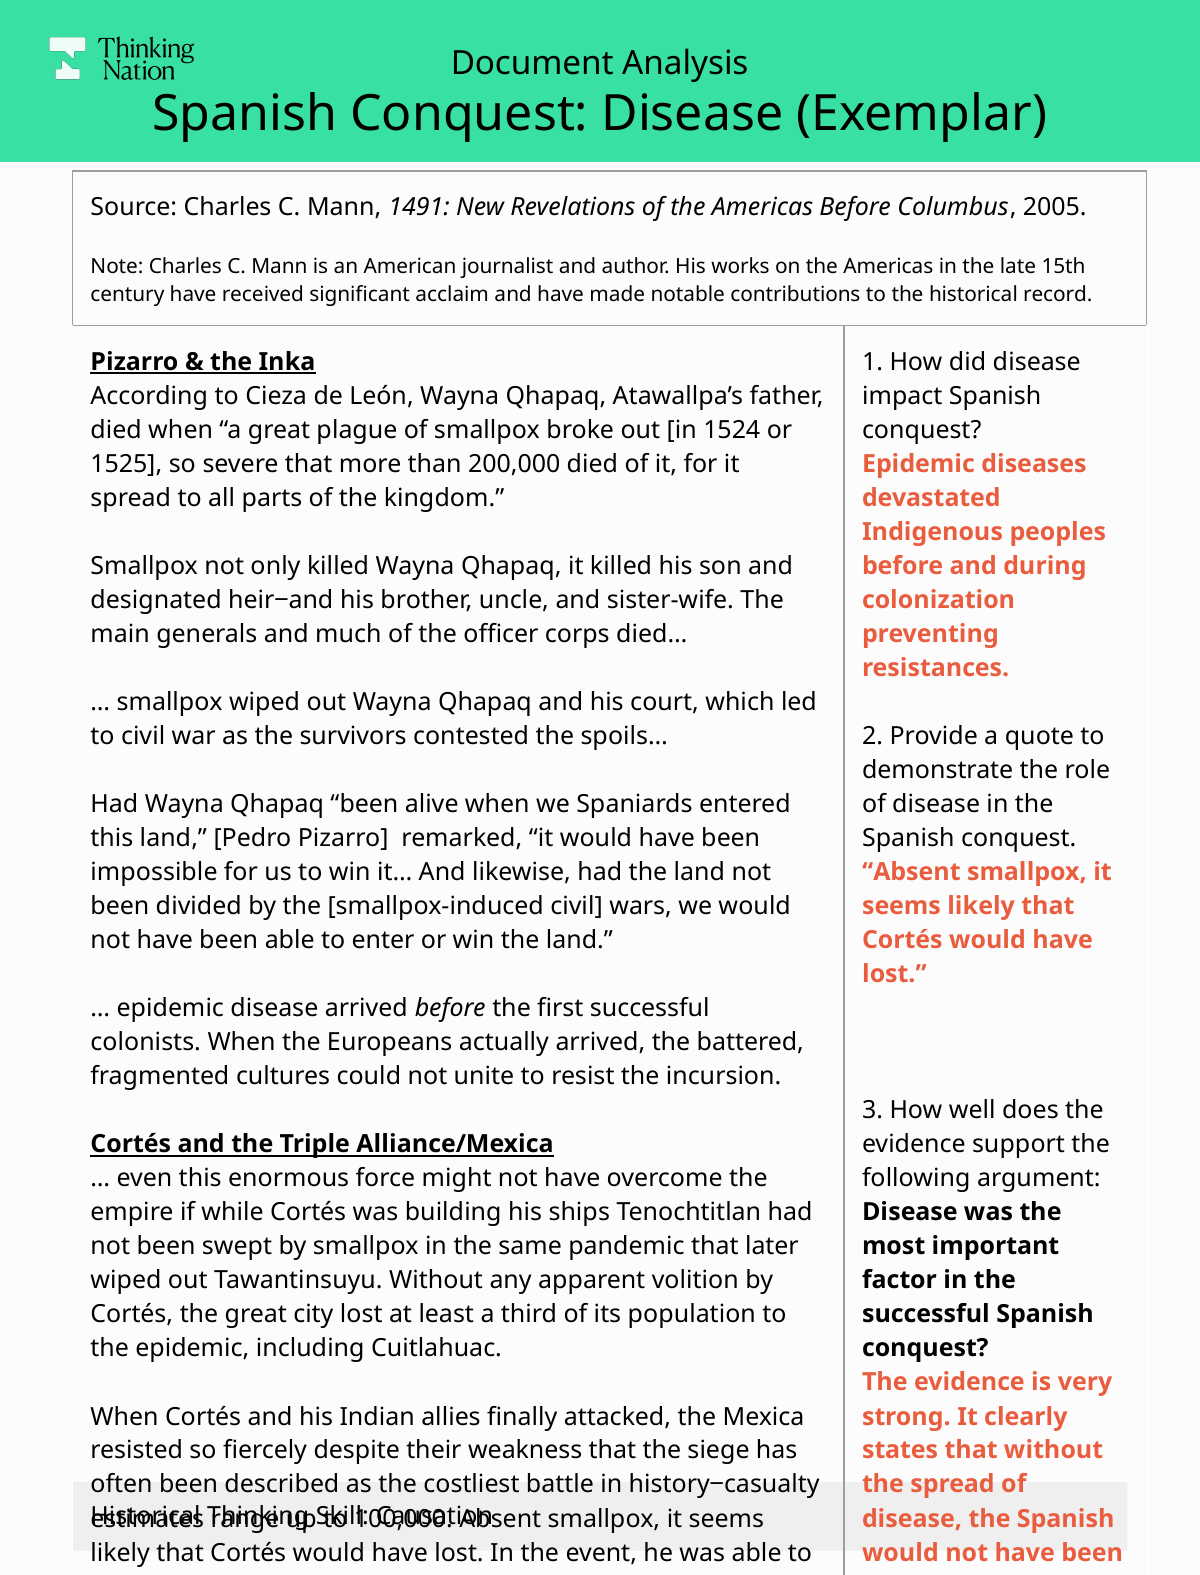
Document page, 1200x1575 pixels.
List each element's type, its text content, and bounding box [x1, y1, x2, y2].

table_cell Pizarro & the Inka According to Cieza de León, Wayna Qhapaq, Atawallpa’s father, died when “a great plague of smallpox broke out [in 1524 or 1525], so severe that more than 200,000 died of it, for it spread to all parts of the kingdom.” Smallpox not only killed Wayna Qhapaq, it killed his son and designated heir‒and his brother, uncle, and sister-wife. The main generals and much of the officer corps died… … smallpox wiped out Wayna Qhapaq and his court, which led to civil war as the survivors contested the spoils… Had Wayna Qhapaq “been alive when we Spaniards entered this land,” [Pedro Pizarro] remarked, “it would have been impossible for us to win it… And likewise, had the land not been divided by the [smallpox-induced civil] wars, we would not have been able to enter or win the land.” … epidemic disease arrived before the first successful colonists. When the Europeans actually arrived, the battered, fragmented cultures could not unite to resist the incursion. Cortés and the Triple Alliance/Mexica … even this enormous force might not have overcome the empire if while Cortés was building his ships Tenochtitlan had not been swept by smallpox in the same pandemic that later wiped out Tawantinsuyu. Without any apparent volition by Cortés, the great city lost at least a third of its population to the epidemic, including Cuitlahuac. When Cortés and his Indian allies finally attacked, the Mexica resisted so fiercely despite their weakness that the siege has often been described as the costliest battle in history‒casualty estimates range up to 100,000. Absent smallpox, it seems likely that Cortés would have lost. In the event, he was able to take the city only by systematically destroying it. The Alliance capitulated on August 21, 1521. [73, 326, 843, 1575]
table_header Source: Charles C. Mann, 1491: New Revelations of the Americas Before Columbus, 2005. Note: Charles C. Mann is an American journalist and author. His works on the Americas in the late 15th century have received significant acclaim and have made notable contributions to the historical record. [73, 172, 1146, 325]
table_cell 1. How did disease impact Spanish conquest? Epidemic diseases devastated Indigenous peoples before and during colonization preventing resistances. 2. Provide a quote to demonstrate the role of disease in the Spanish conquest. “Absent smallpox, it seems likely that Cortés would have lost.” 3. How well does the evidence support the following argument: Disease was the most important factor in the successful Spanish conquest? The evidence is very strong. It clearly states that without the spread of disease, the Spanish would not have been successful. [845, 326, 1146, 1575]
text_box Document Analysis Spanish Conquest: Disease (Exemplar) [0, 0, 1200, 162]
picture [33, 23, 199, 93]
